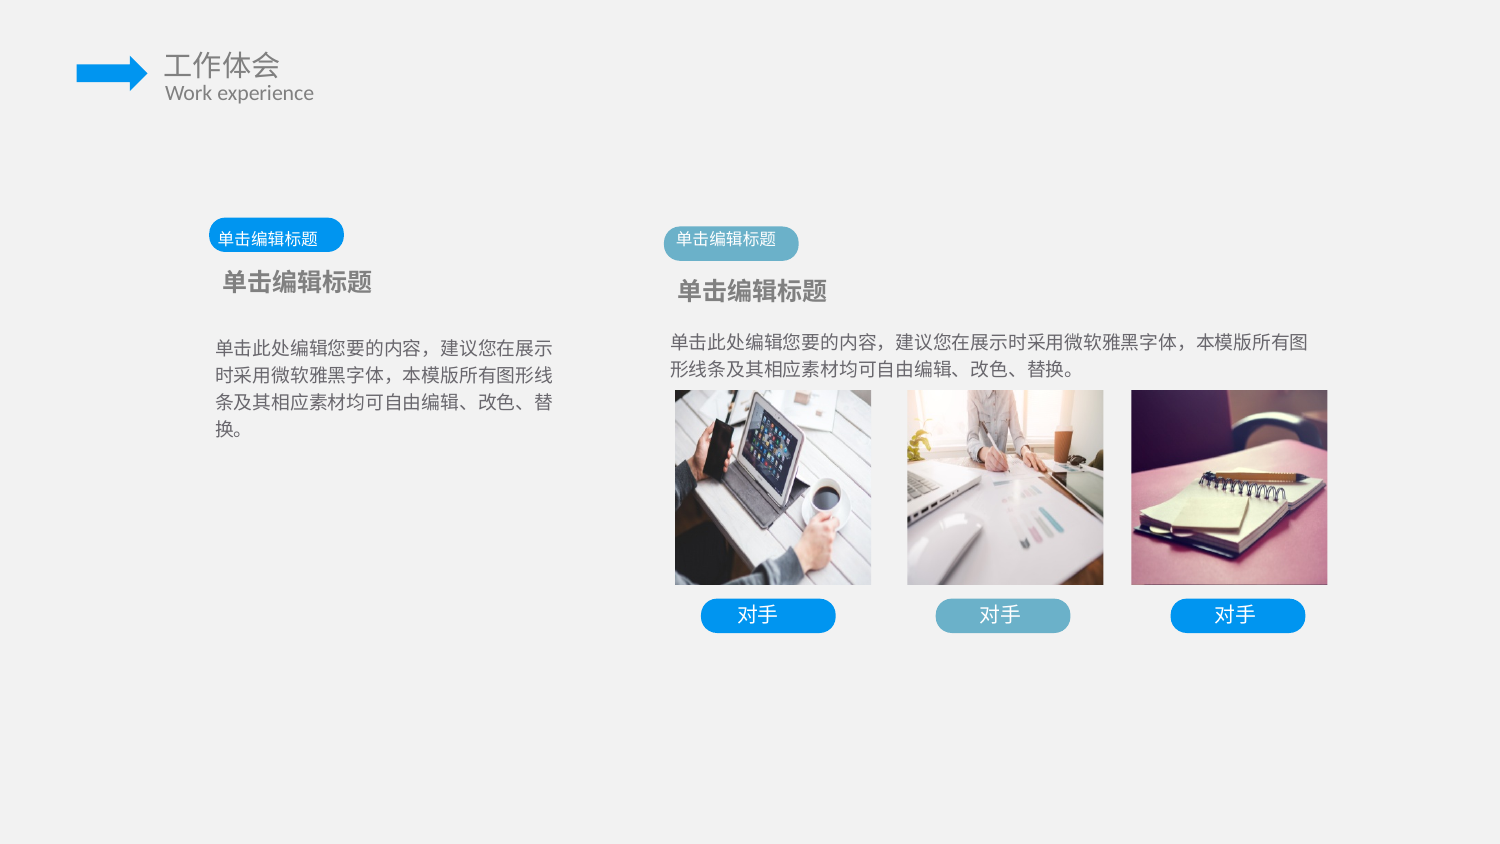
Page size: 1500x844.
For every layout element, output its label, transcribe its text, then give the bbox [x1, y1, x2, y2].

text_box [933, 596, 1073, 636]
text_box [202, 217, 403, 305]
text_box 单击此处编辑您要的内容，建议您在展示时采用微软雅黑字体，本模版所有图形线条及其相应素材均可自由编辑、改色、替换。 [209, 329, 576, 443]
text_box 对手 [974, 598, 1032, 629]
text_box 对手 [732, 598, 790, 629]
text_box 单击此处编辑您要的内容，建议您在展示时采用微软雅黑字体，本模版所有图形线条及其相应素材均可自由编辑、改色、替换。 [664, 323, 1326, 384]
text_box [673, 389, 873, 587]
text_box [1168, 596, 1308, 636]
text_box [905, 389, 1105, 587]
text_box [660, 220, 872, 314]
text_box 对手 [1209, 598, 1267, 629]
text_box [698, 596, 838, 636]
text_box [1129, 389, 1329, 587]
